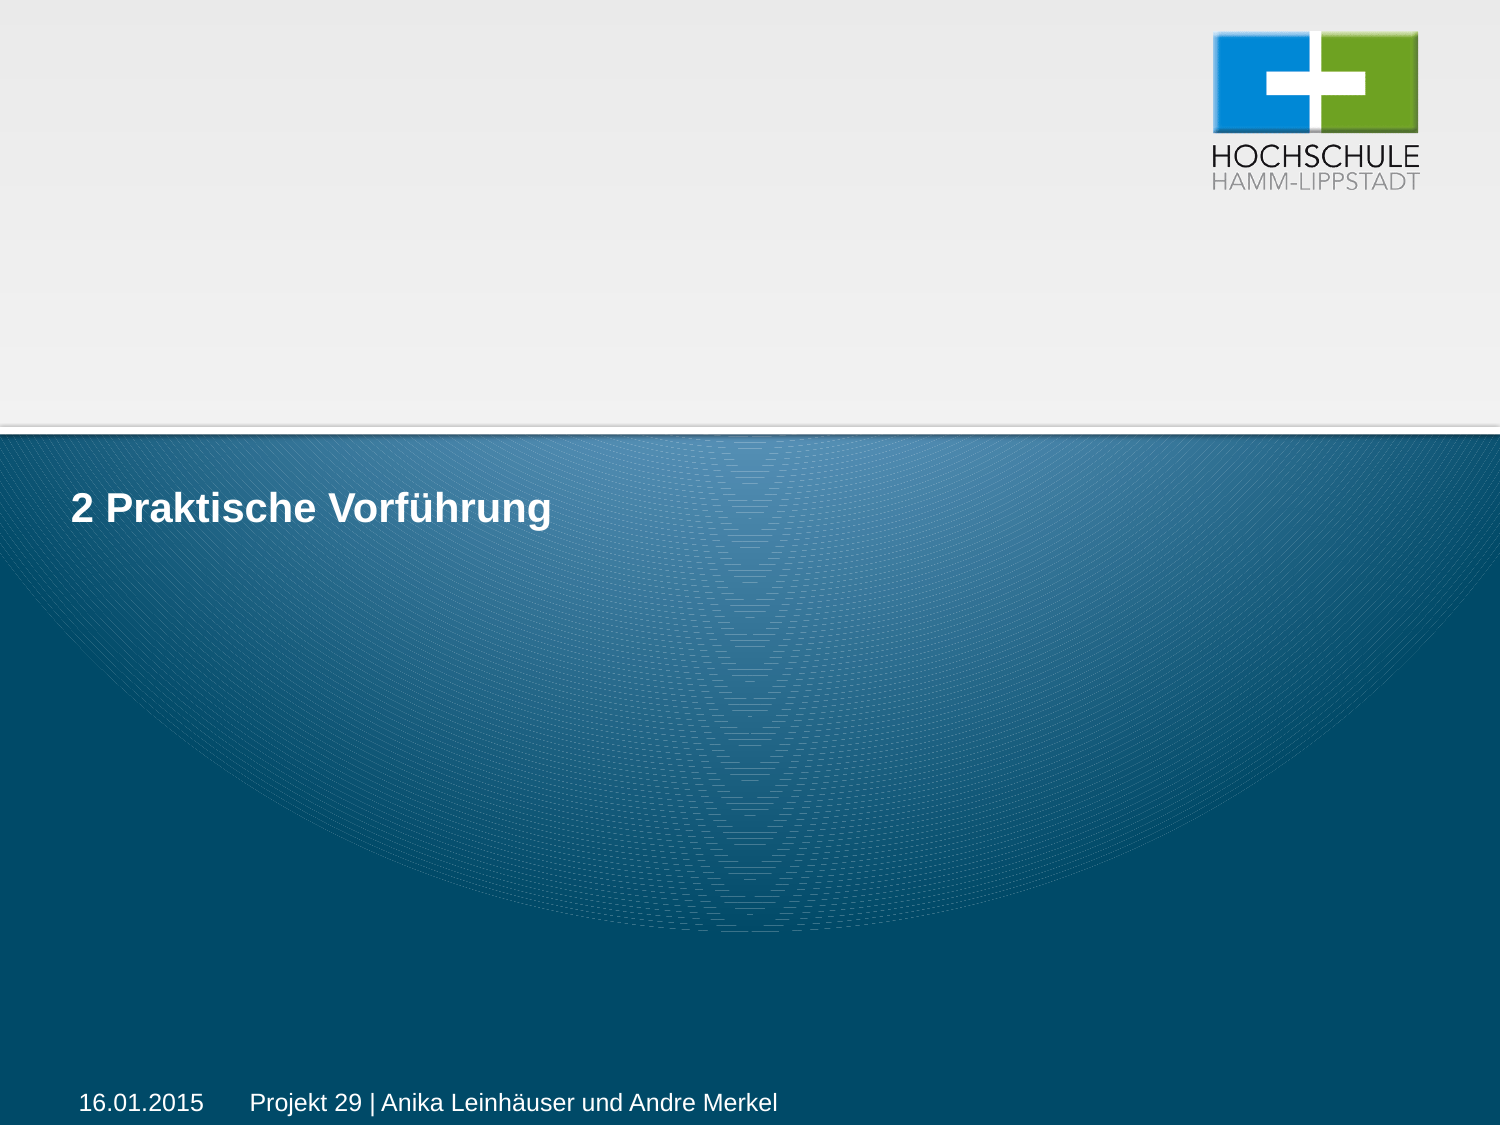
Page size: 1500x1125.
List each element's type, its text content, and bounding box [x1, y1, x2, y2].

picture [1212, 30, 1420, 190]
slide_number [70, 1080, 242, 1117]
title 2 Praktische Vorführung [70, 432, 1386, 1000]
footer Projekt 29 | Anika Leinhäuser und Andre Merkel [242, 1080, 892, 1117]
